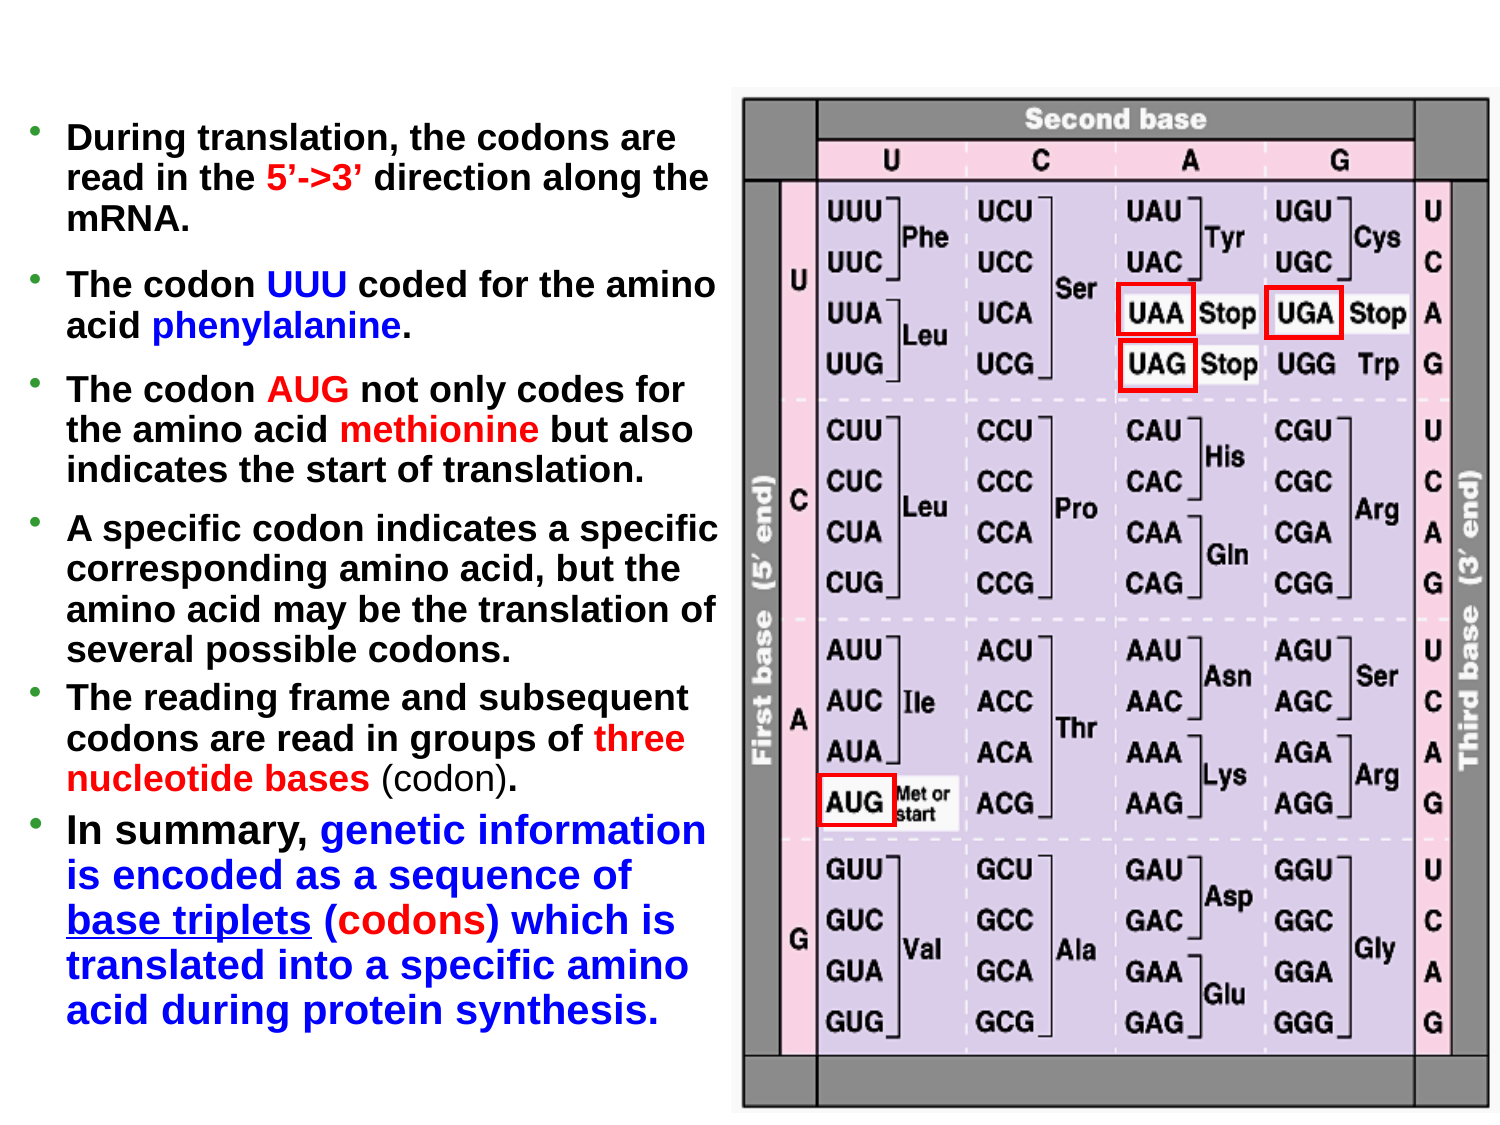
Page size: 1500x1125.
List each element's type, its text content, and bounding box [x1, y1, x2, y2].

picture [730, 87, 1500, 1113]
list During translation, the codons are read in the 5’->3’ direction along the mRNA. The codon UUU coded for the amino acid phenylalanine. The codon AUG not only codes for the amino acid methionine but also indicates the start of translation. A specific codon indicates a specific corresponding amino acid, but the amino acid may be the translation of several possible codons. The reading frame and subsequent codons are read in groups of three nucleotide bases (codon). In summary, genetic information is encoded as a sequence of base triplets (codons) which is translated into a specific amino acid during protein synthesis. [12, 110, 725, 1041]
